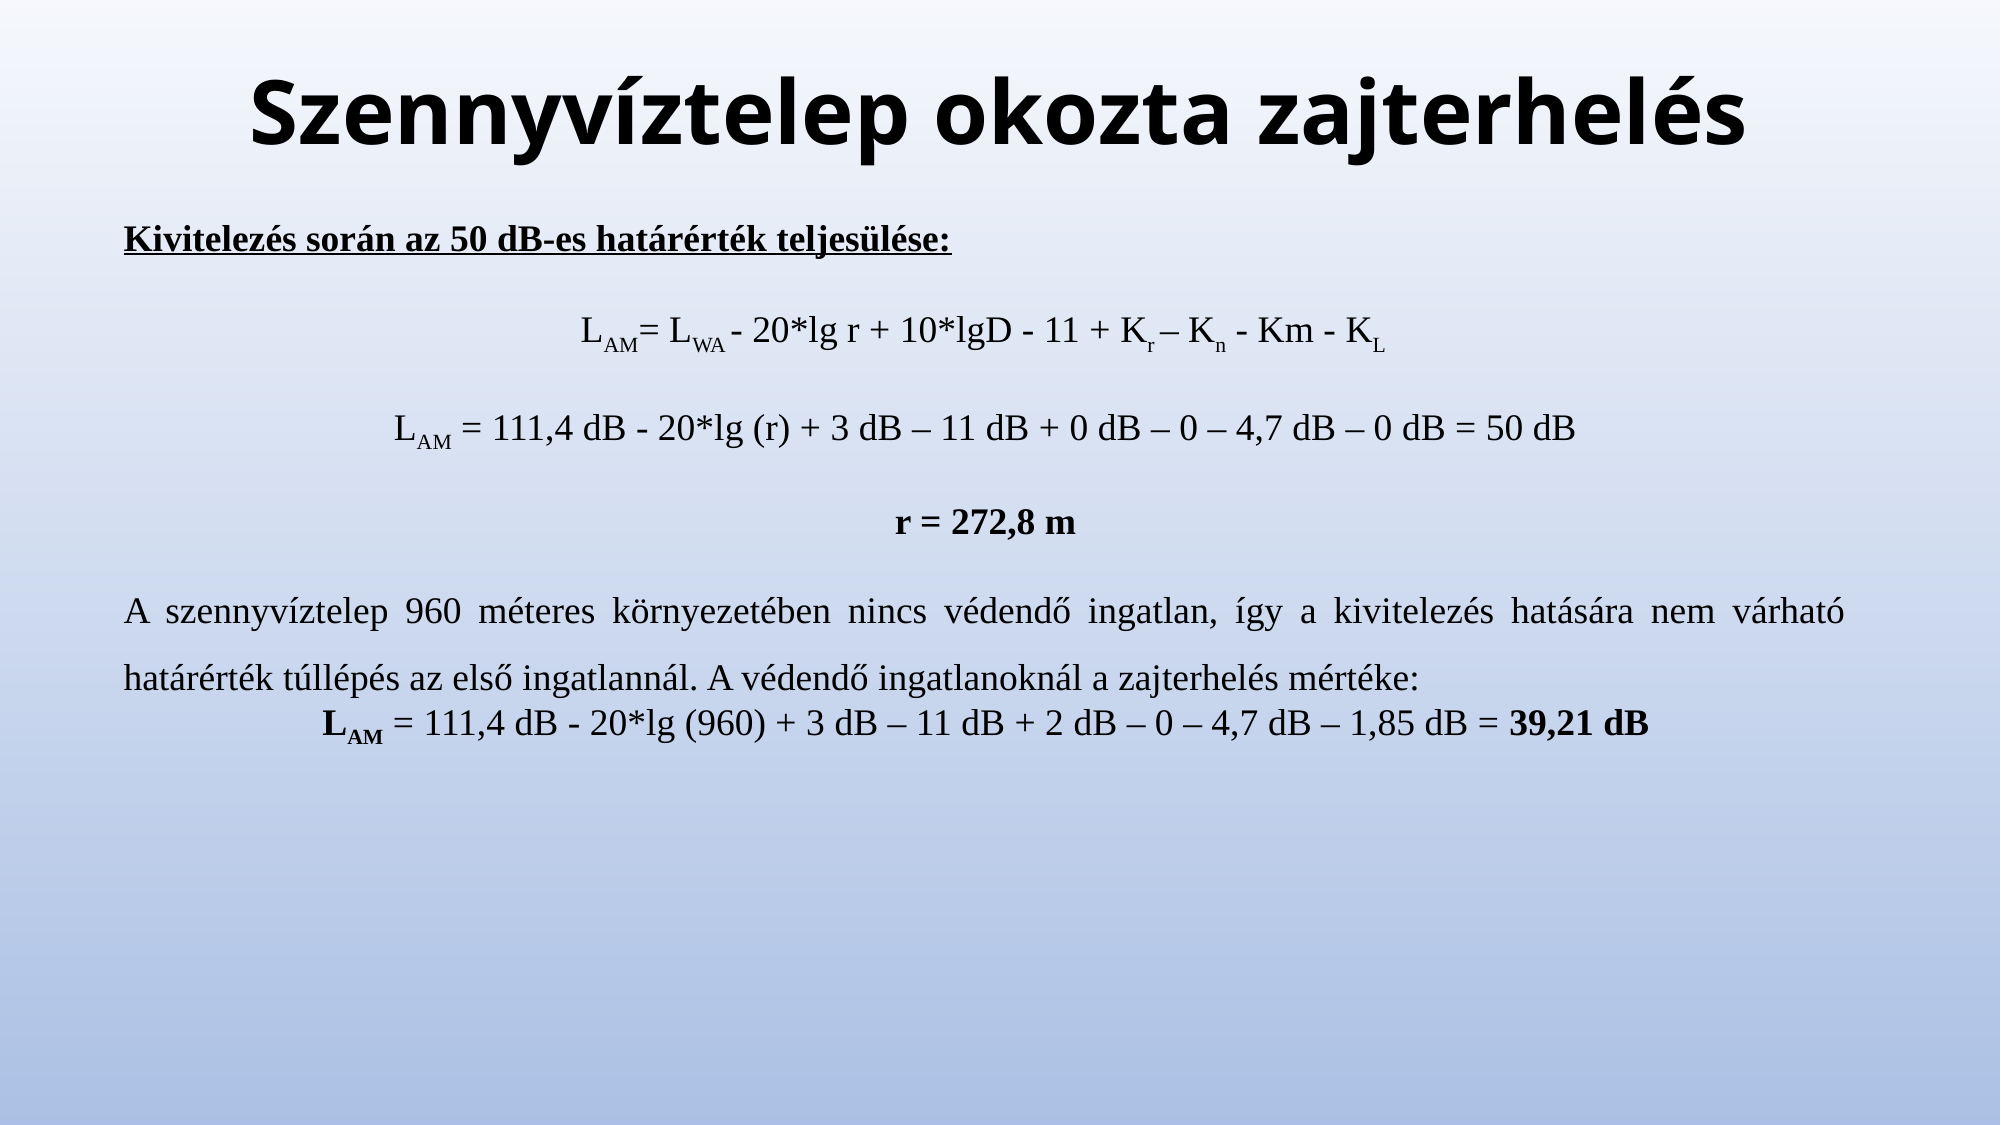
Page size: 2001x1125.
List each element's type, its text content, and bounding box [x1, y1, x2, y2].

text_box Kivitelezés során az 50 dB-es határérték teljesülése: LAM= LWA - 20*lg r + 10*lgD - 11 + Kr – Kn - Km - KL LAM = 111,4 dB - 20*lg (r) + 3 dB – 11 dB + 0 dB – 0 – 4,7 dB – 0 dB = 50 dB r = 272,8 m A szennyvíztelep 960 méteres környezetében nincs védendő ingatlan, így a kivitelezés hatására nem várható határérték túllépés az első ingatlannál. A védendő ingatlanoknál a zajterhelés mértéke: LAM = 111,4 dB - 20*lg (960) + 3 dB – 11 dB + 2 dB – 0 – 4,7 dB – 1,85 dB = 39,21 dB [107, 182, 1865, 759]
text_box Szennyvíztelep okozta zajterhelés [137, 59, 1863, 172]
